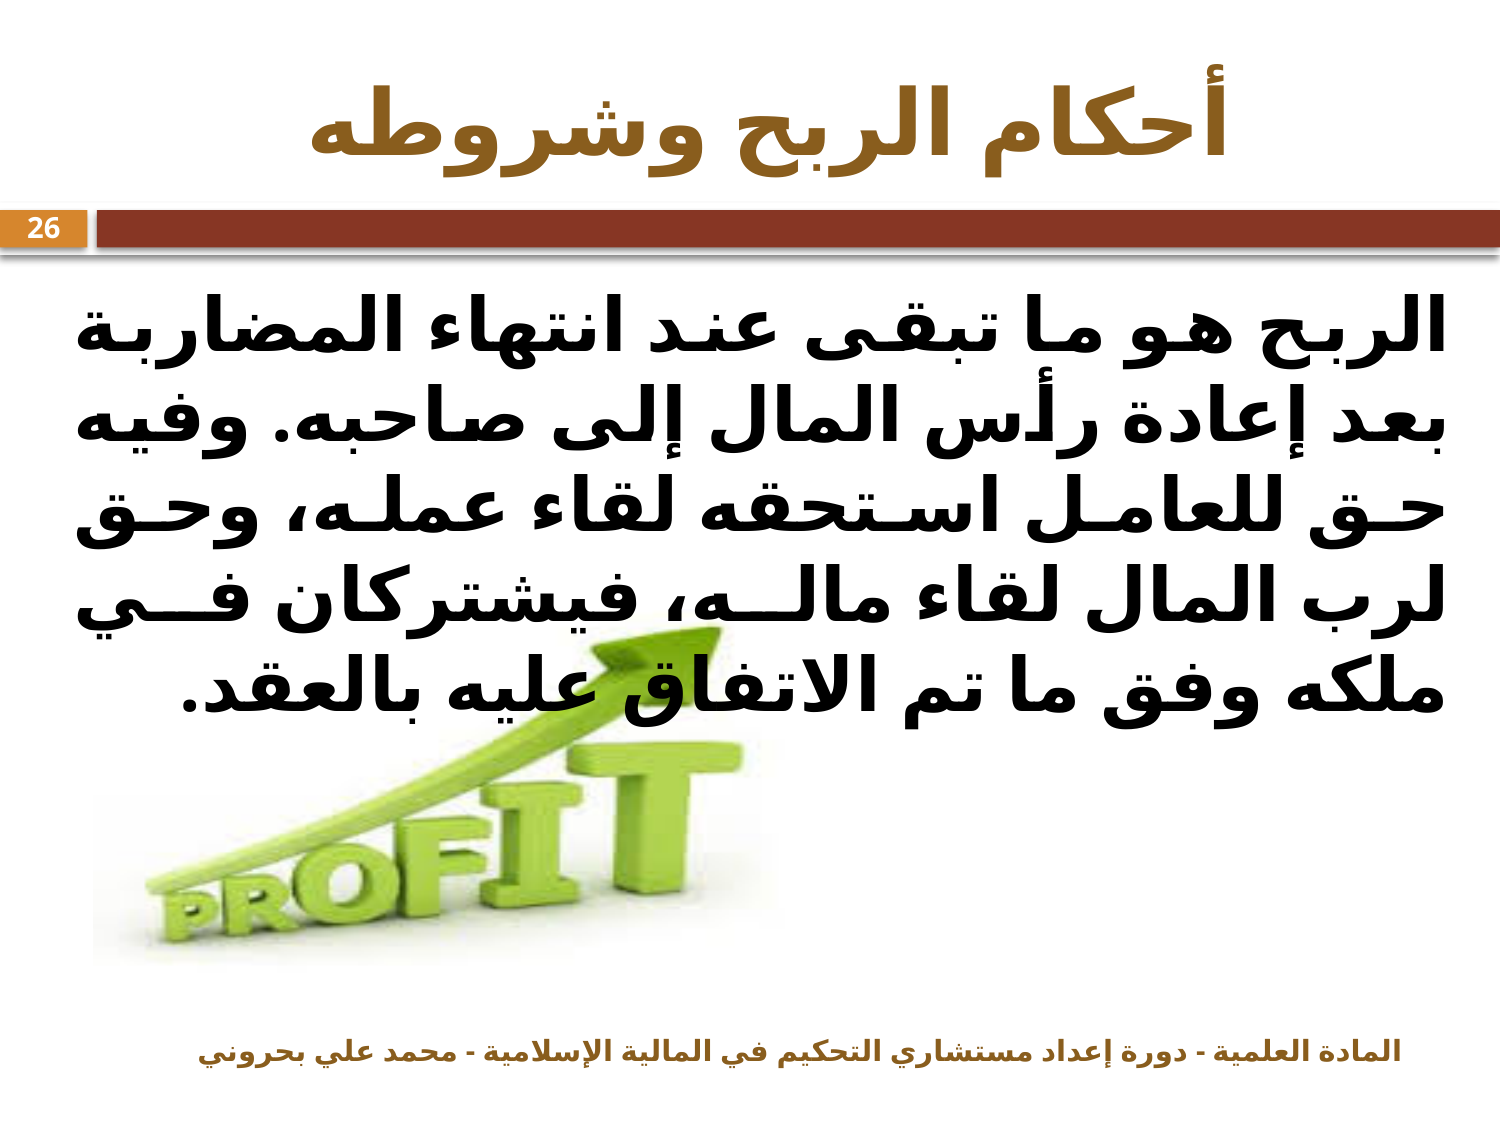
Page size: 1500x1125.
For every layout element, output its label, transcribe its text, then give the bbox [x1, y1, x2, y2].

footer المادة العلمية - دورة إعداد مستشاري التحكيم في المالية الإسلامية - محمد علي بحروني [117, 1019, 1418, 1080]
text_box الربح هو ما تبقى عند انتهاء المضاربة بعد إعادة رأس المال إلى صاحبه. وفيه حق للعامل استحقه لقاء عمله، وحق لرب المال لقاء ماله، فيشتركان في ملكه وفق ما تم الاتفاق عليه بالعقد. [58, 269, 1465, 735]
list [93, 609, 785, 973]
slide_number 26 [0, 208, 88, 249]
title أحكام الربح وشروطه [100, 37, 1438, 200]
